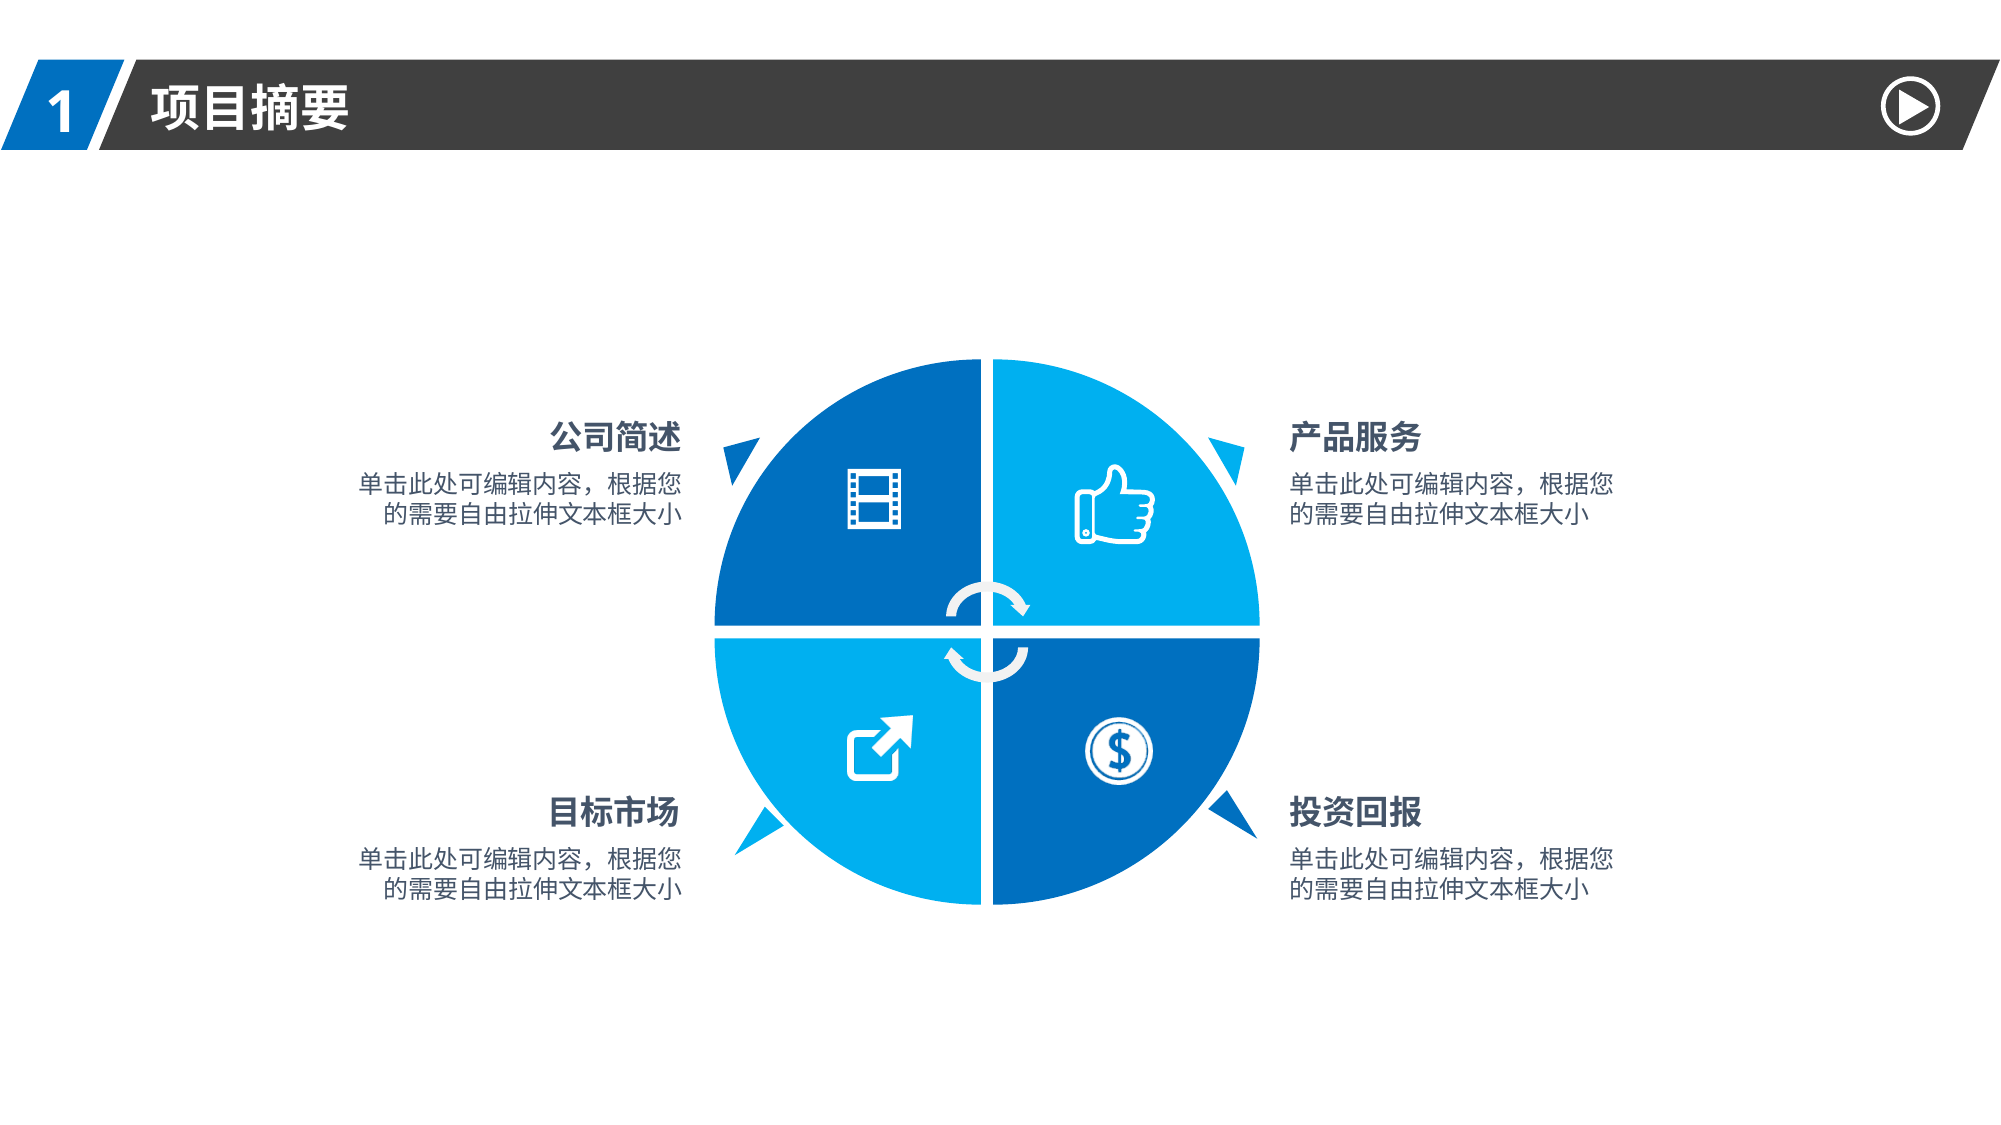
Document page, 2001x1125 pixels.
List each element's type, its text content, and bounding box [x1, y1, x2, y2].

text_box [943, 647, 1029, 683]
text_box [35, 59, 125, 66]
text_box 产品服务 [1289, 415, 1535, 456]
text_box [725, 456, 750, 486]
text_box 项目摘要 [135, 69, 366, 145]
text_box 公司简述 [549, 415, 760, 456]
text_box 1 [30, 66, 135, 152]
picture [848, 731, 898, 780]
text_box 单击此处可编辑内容，根据您的需要自由拉伸文本框大小 [354, 468, 684, 529]
text_box [1883, 78, 1938, 134]
text_box [133, 59, 2000, 150]
text_box 单击此处可编辑内容，根据您的需要自由拉伸文本框大小 [1289, 468, 1619, 529]
text_box [1082, 529, 1090, 537]
text_box [1208, 437, 1245, 486]
picture [873, 716, 912, 755]
text_box [1208, 790, 1258, 839]
text_box [1899, 89, 1930, 125]
text_box 单击此处可编辑内容，根据您的需要自由拉伸文本框大小 [1289, 843, 1619, 904]
text_box [847, 468, 901, 530]
text_box 单击此处可编辑内容，根据您的需要自由拉伸文本框大小 [354, 843, 684, 904]
picture [1085, 717, 1153, 785]
text_box [714, 638, 981, 905]
text_box [1074, 464, 1155, 545]
text_box [1, 80, 30, 150]
text_box 目标市场 [547, 790, 757, 831]
text_box [993, 359, 1260, 626]
text_box [714, 359, 981, 626]
text_box [946, 581, 1031, 617]
text_box 投资回报 [1289, 790, 1535, 831]
text_box [993, 638, 1260, 905]
text_box [734, 806, 784, 856]
